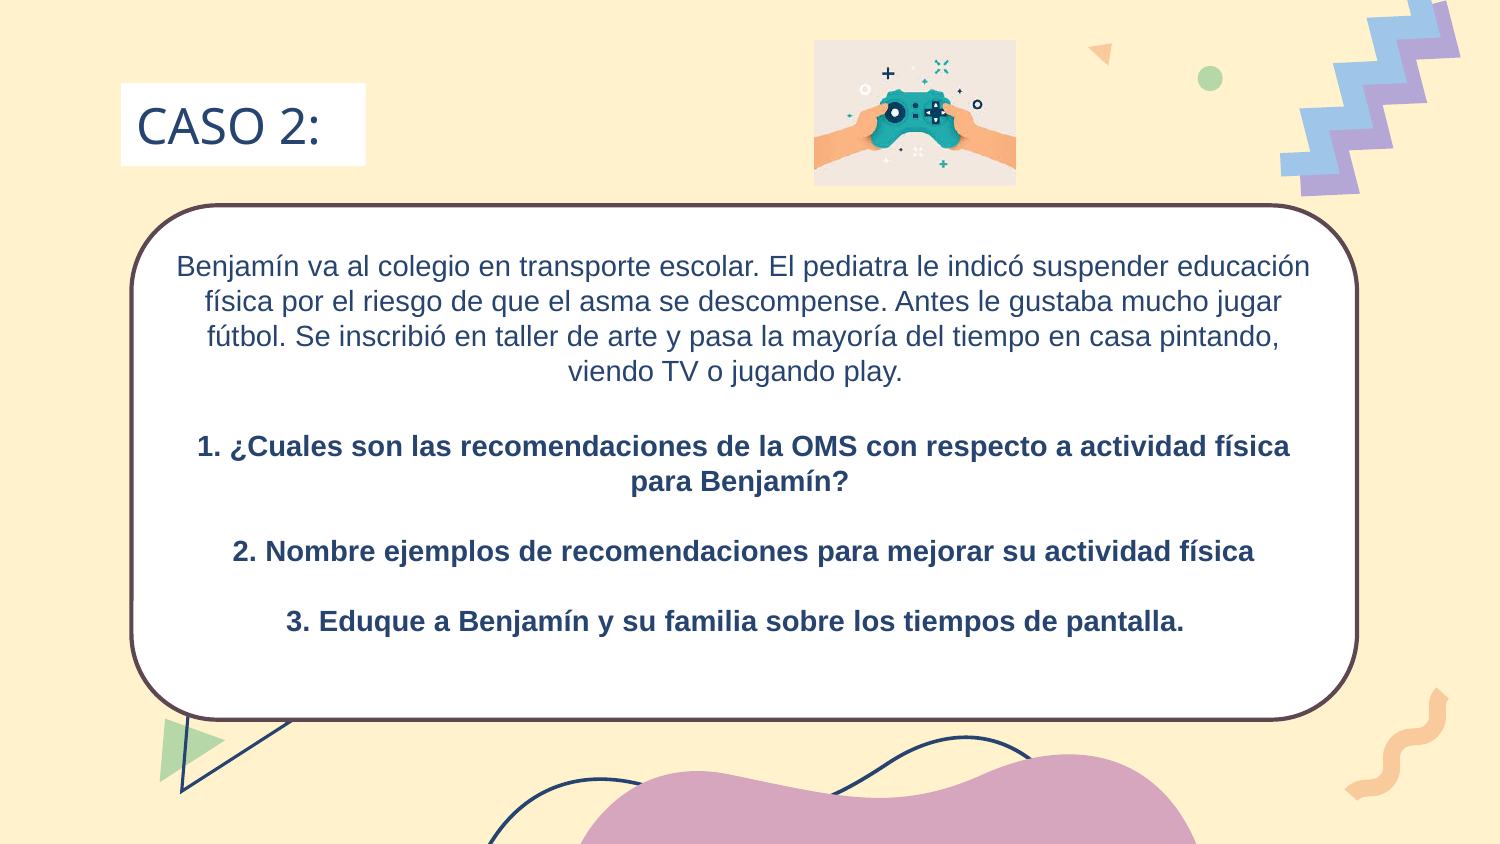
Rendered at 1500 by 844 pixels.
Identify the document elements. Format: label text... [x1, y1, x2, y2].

text_box Benjamín va al colegio en transporte escolar. El pediatra le indicó suspender educación física por el riesgo de que el asma se descompense. Antes le gustaba mucho jugar fútbol. Se inscribió en taller de arte y pasa la mayoría del tiempo en casa pintando, viendo TV o jugando play. 1. ¿Cuales son las recomendaciones de la OMS con respecto a actividad física para Benjamín? 2. Nombre ejemplos de recomendaciones para mejorar su actividad física 3. Eduque a Benjamín y su familia sobre los tiempos de pantalla. [129, 203, 1360, 722]
title CASO 2: [120, 83, 366, 167]
picture [814, 40, 1017, 186]
